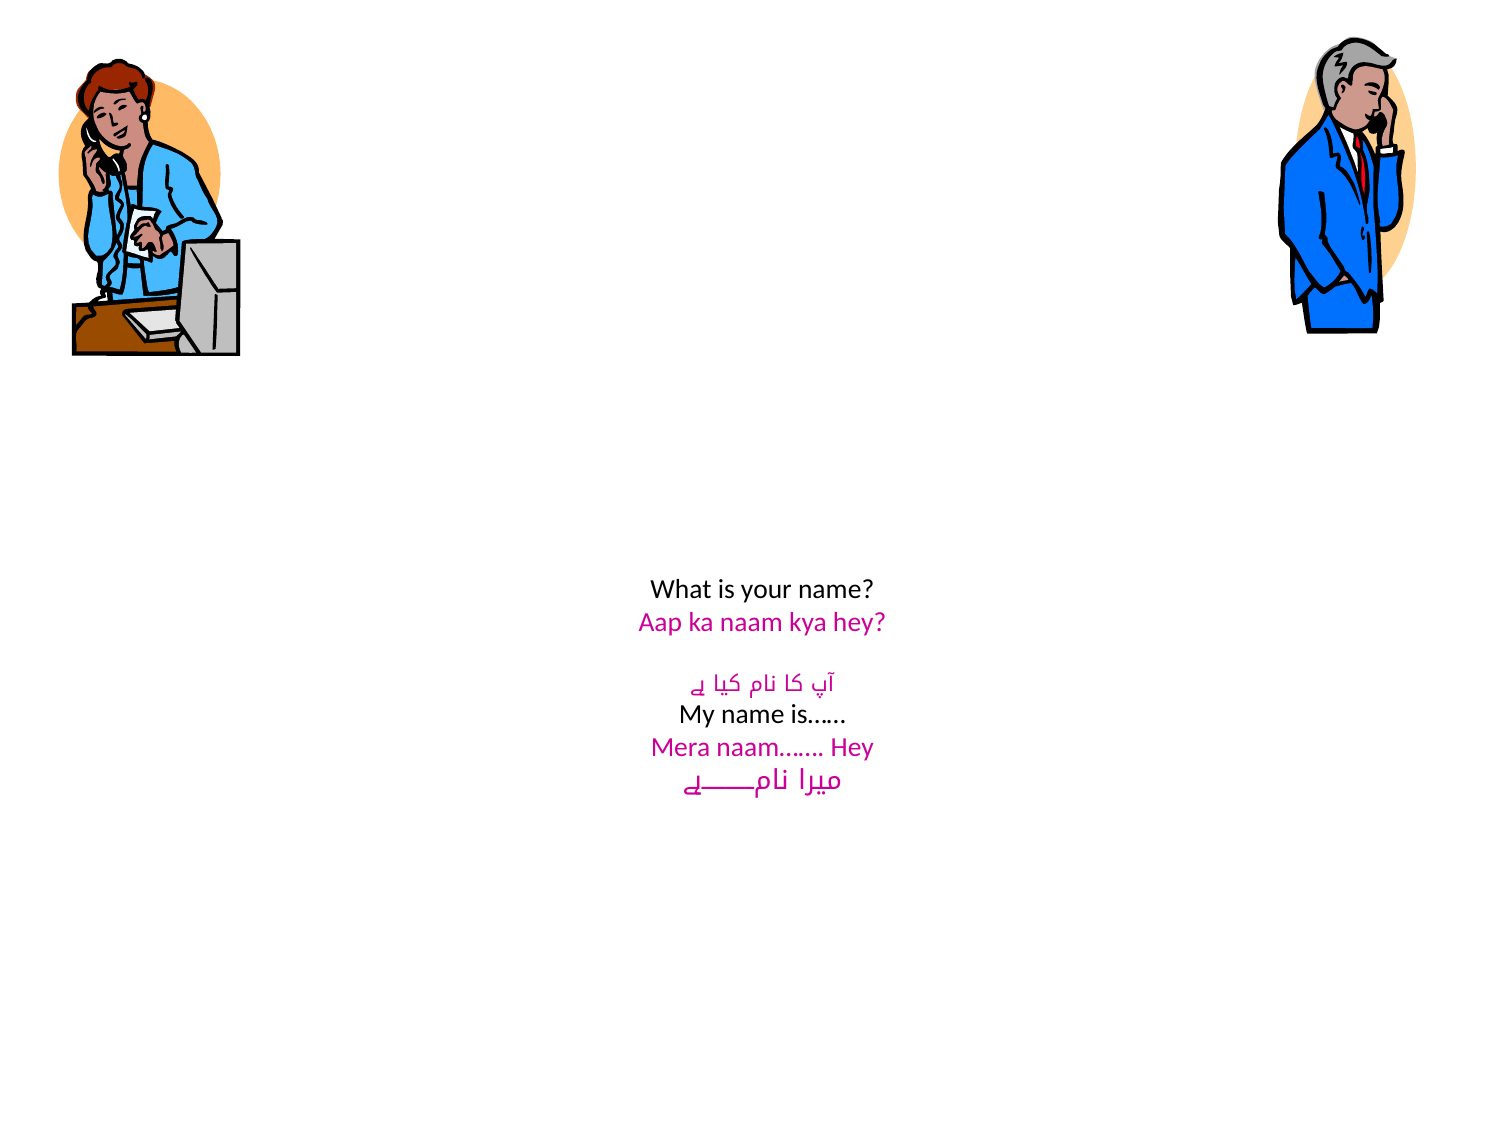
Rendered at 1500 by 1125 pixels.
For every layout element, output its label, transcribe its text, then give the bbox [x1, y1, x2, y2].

picture [58, 58, 241, 357]
title What is your name? Aap ka naam kya hey? آپ کا نام کیا ہے My name is…… Mera naam……. Hey میرا نام۔۔۔۔۔۔۔۔۔۔۔ہے [125, 562, 1400, 804]
picture [1277, 34, 1417, 334]
